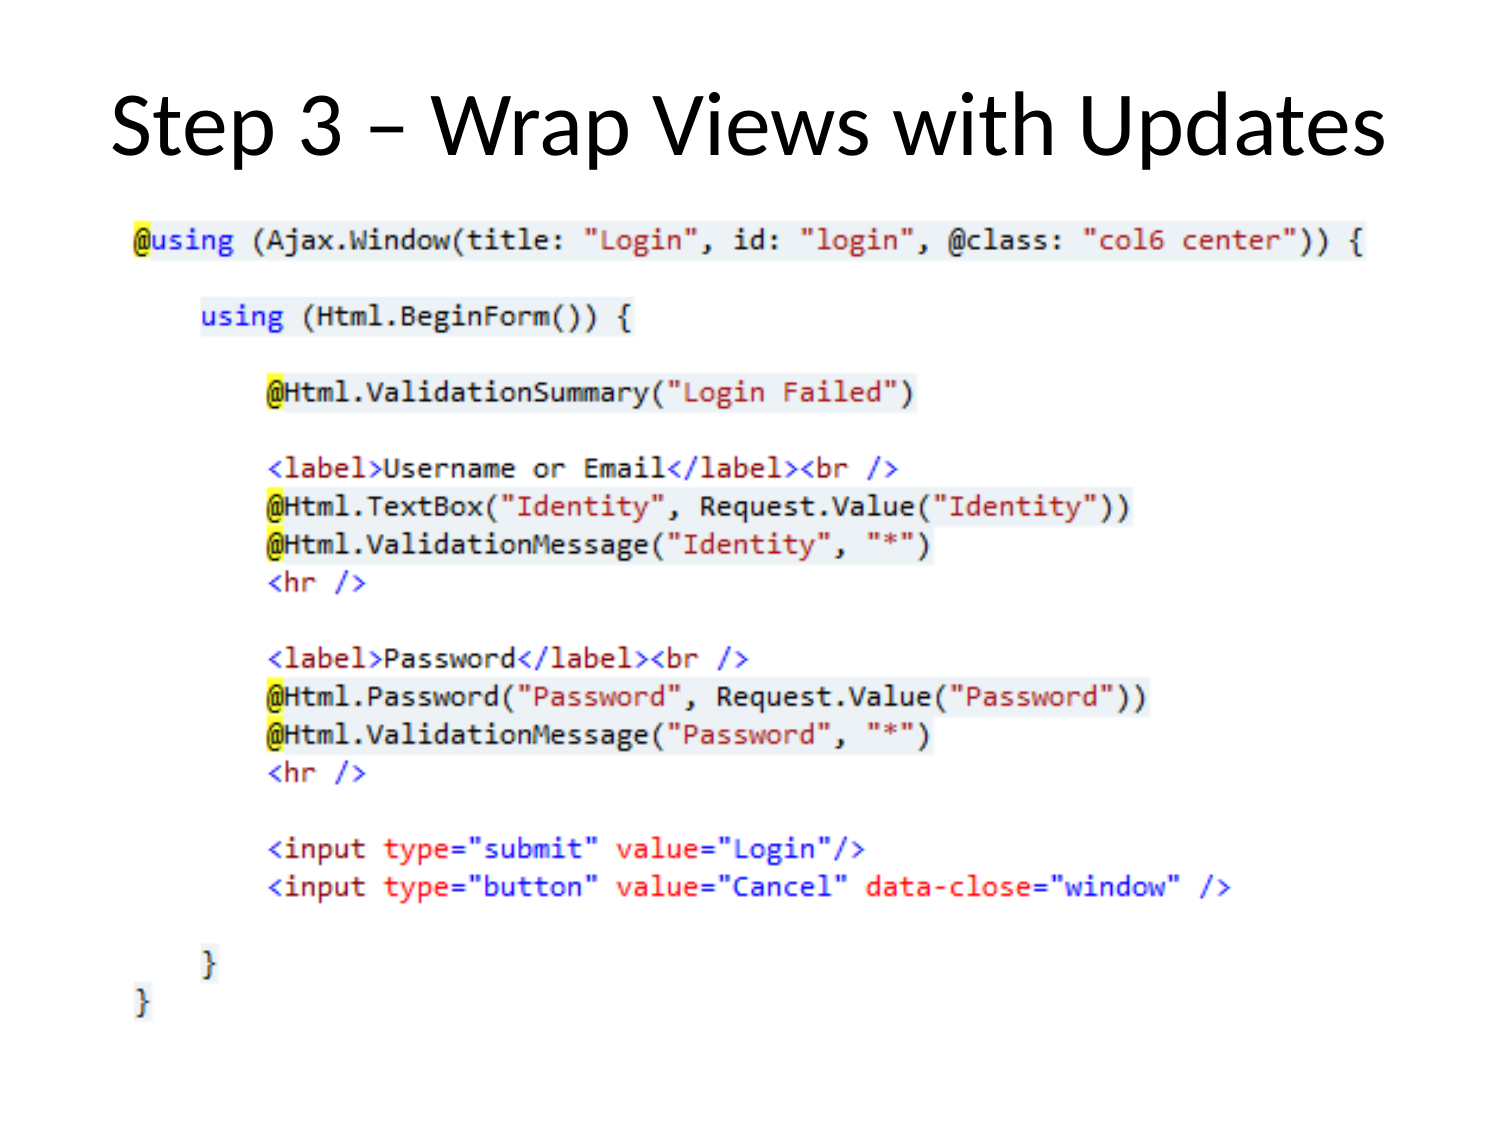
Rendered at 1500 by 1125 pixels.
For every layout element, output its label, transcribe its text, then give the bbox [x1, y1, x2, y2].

title Step 3 – Wrap Views with Updates [75, 24, 1425, 213]
picture [124, 212, 1389, 1037]
